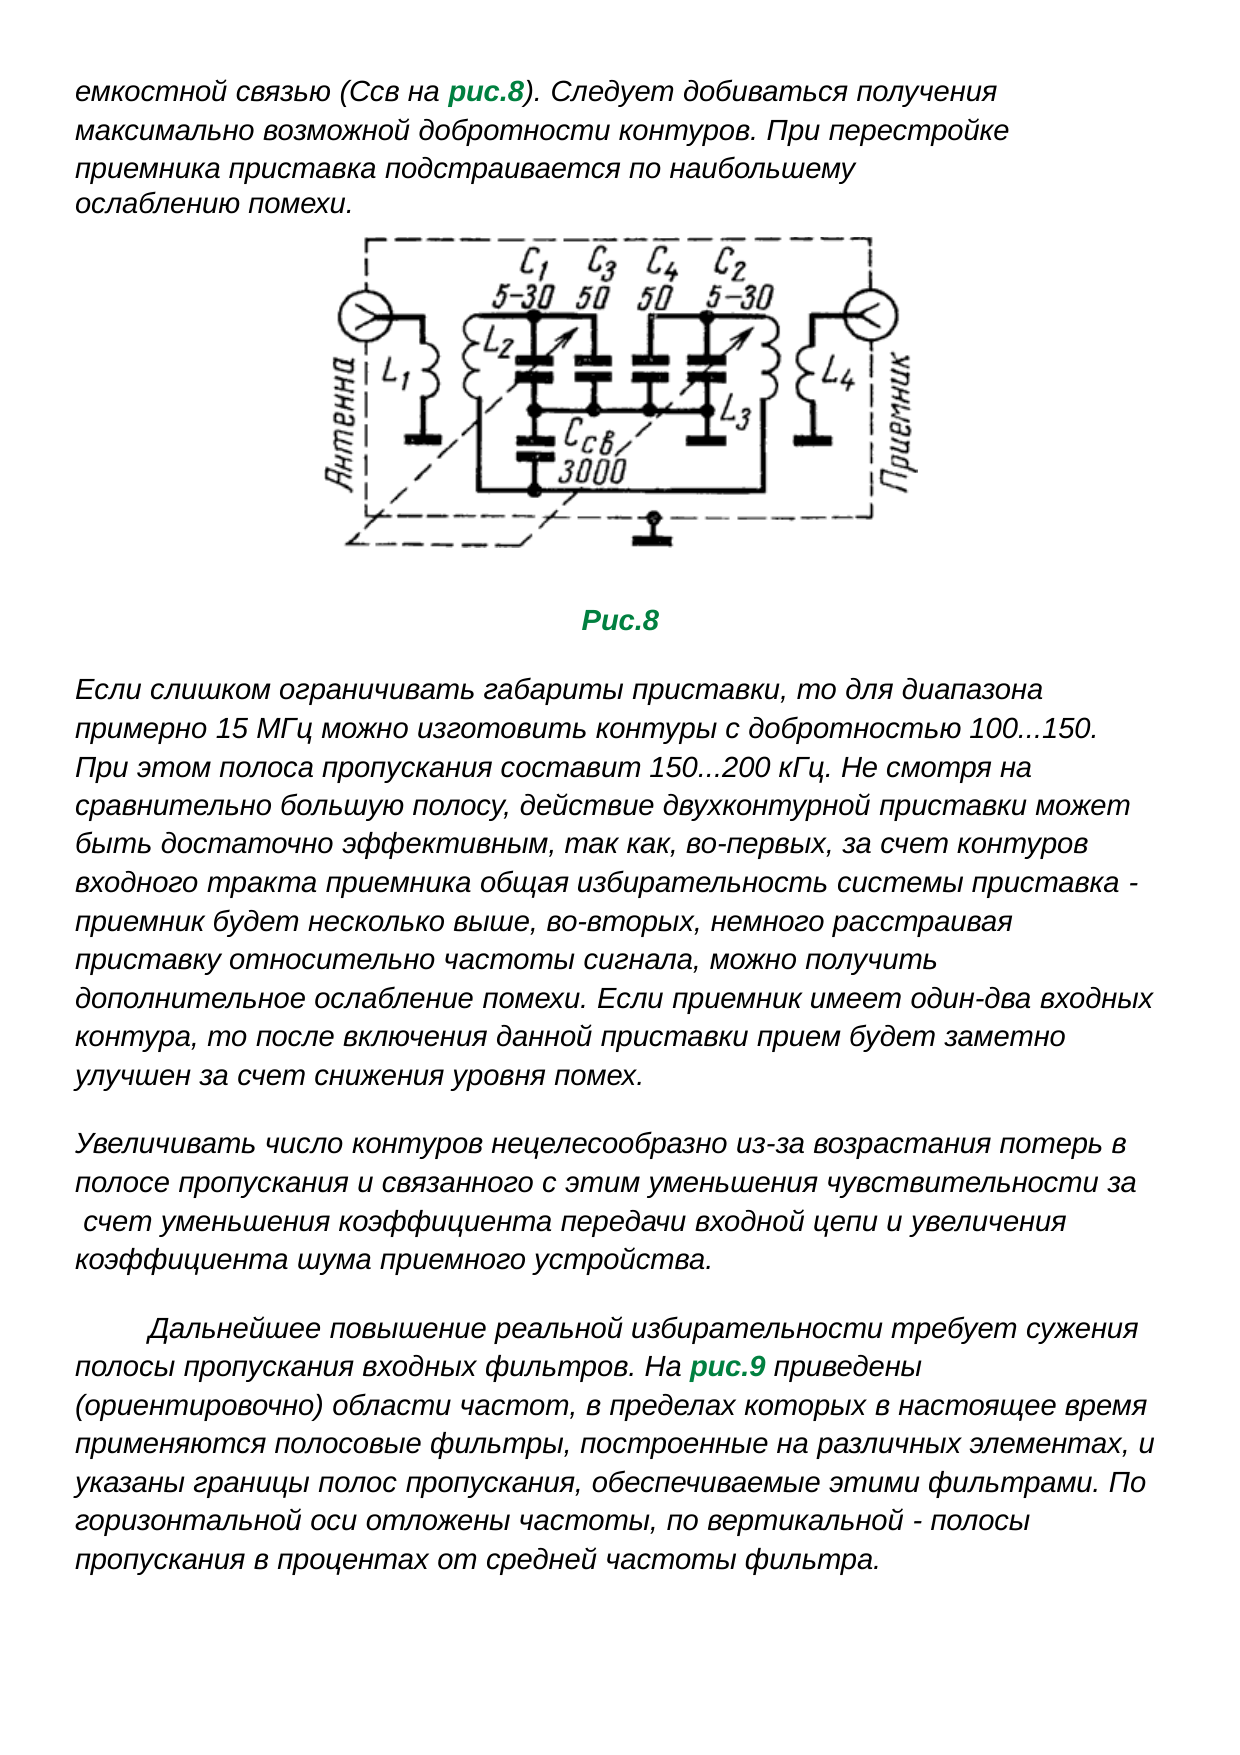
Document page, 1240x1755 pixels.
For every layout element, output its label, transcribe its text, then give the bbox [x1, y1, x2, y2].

picture [324, 236, 918, 548]
text_box емкостной связью (Ссв на рис.8). Следует добиваться получения максимально возможной добротности контуров. При перестройке приемника приставка подстраивается по наибольшему ослаблению помехи. [72, 67, 1154, 220]
text_box Рис.8 Если слишком ограничивать габариты приставки, то для диапазона примерно 15 МГц можно изготовить контуры с добротностью 100...150. При этом полоса пропускания составит 150...200 кГц. Не смотря на сравнительно большую полосу, действие двухконтурной приставки может быть достаточно эффективным, так как, во-первых, за счет контуров входного тракта приемника общая избирательность системы приставка - приемник будет несколько выше, во-вторых, немного расстраивая приставку относительно частоты сигнала, можно получить дополнительное ослабление помехи. Если приемник имеет один-два входных контура, то после включения данной приставки прием будет заметно улучшен за счет снижения уровня помех. Увеличивать число контуров нецелесообразно из-за возрастания потерь в полосе пропускания и связанного с этим уменьшения чувствительности за счет уменьшения коэффициента передачи входной цепи и увеличения коэффициента шума приемного устройства. Дальнейшее повышение реальной избирательности требует сужения полосы пропускания входных фильтров. На рис.9 приведены (ориентировочно) области частот, в пределах которых в настоящее время применяются полосовые фильтры, построенные на различных элементах, и указаны границы полос пропускания, обеспечиваемые этими фильтрами. По горизонтальной оси отложены частоты, по вертикальной - полосы пропускания в процентах от средней частоты фильтра. [72, 599, 1165, 1575]
